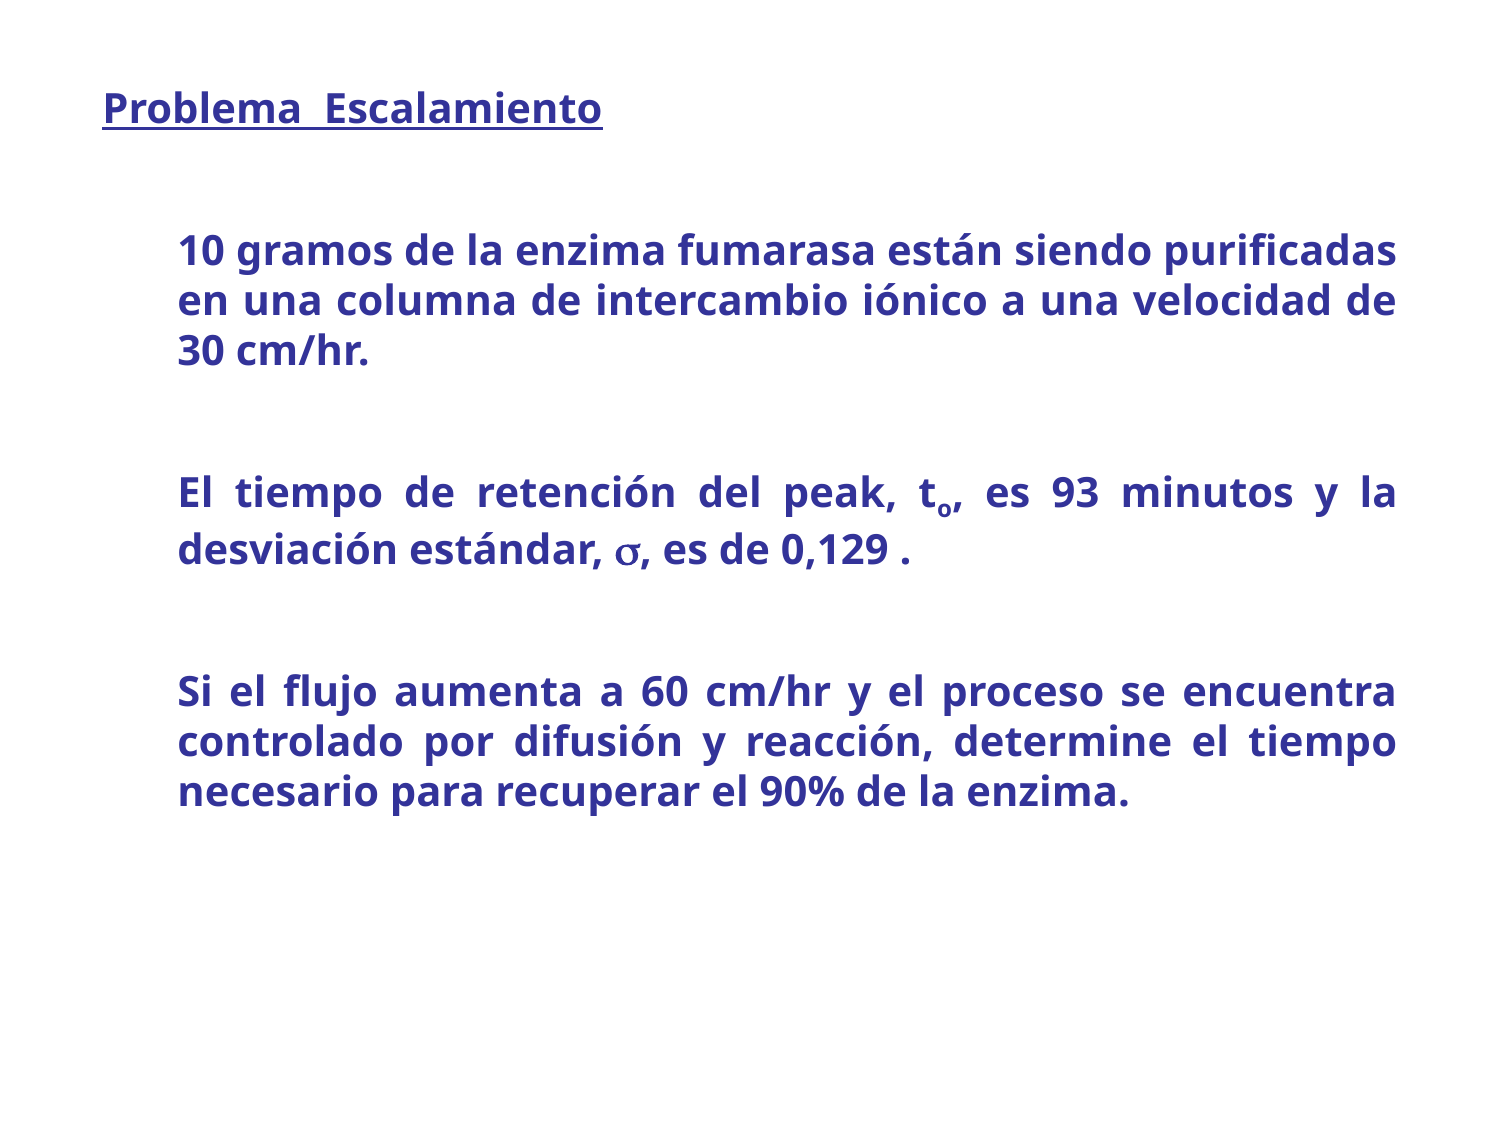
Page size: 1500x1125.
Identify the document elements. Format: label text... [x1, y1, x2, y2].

text_box Problema Escalamiento 10 gramos de la enzima fumarasa están siendo purificadas en una columna de intercambio iónico a una velocidad de 30 cm/hr. El tiempo de retención del peak, to, es 93 minutos y la desviación estándar, s, es de 0,129 . Si el flujo aumenta a 60 cm/hr y el proceso se encuentra controlado por difusión y reacción, determine el tiempo necesario para recuperar el 90% de la enzima. [87, 74, 1413, 822]
